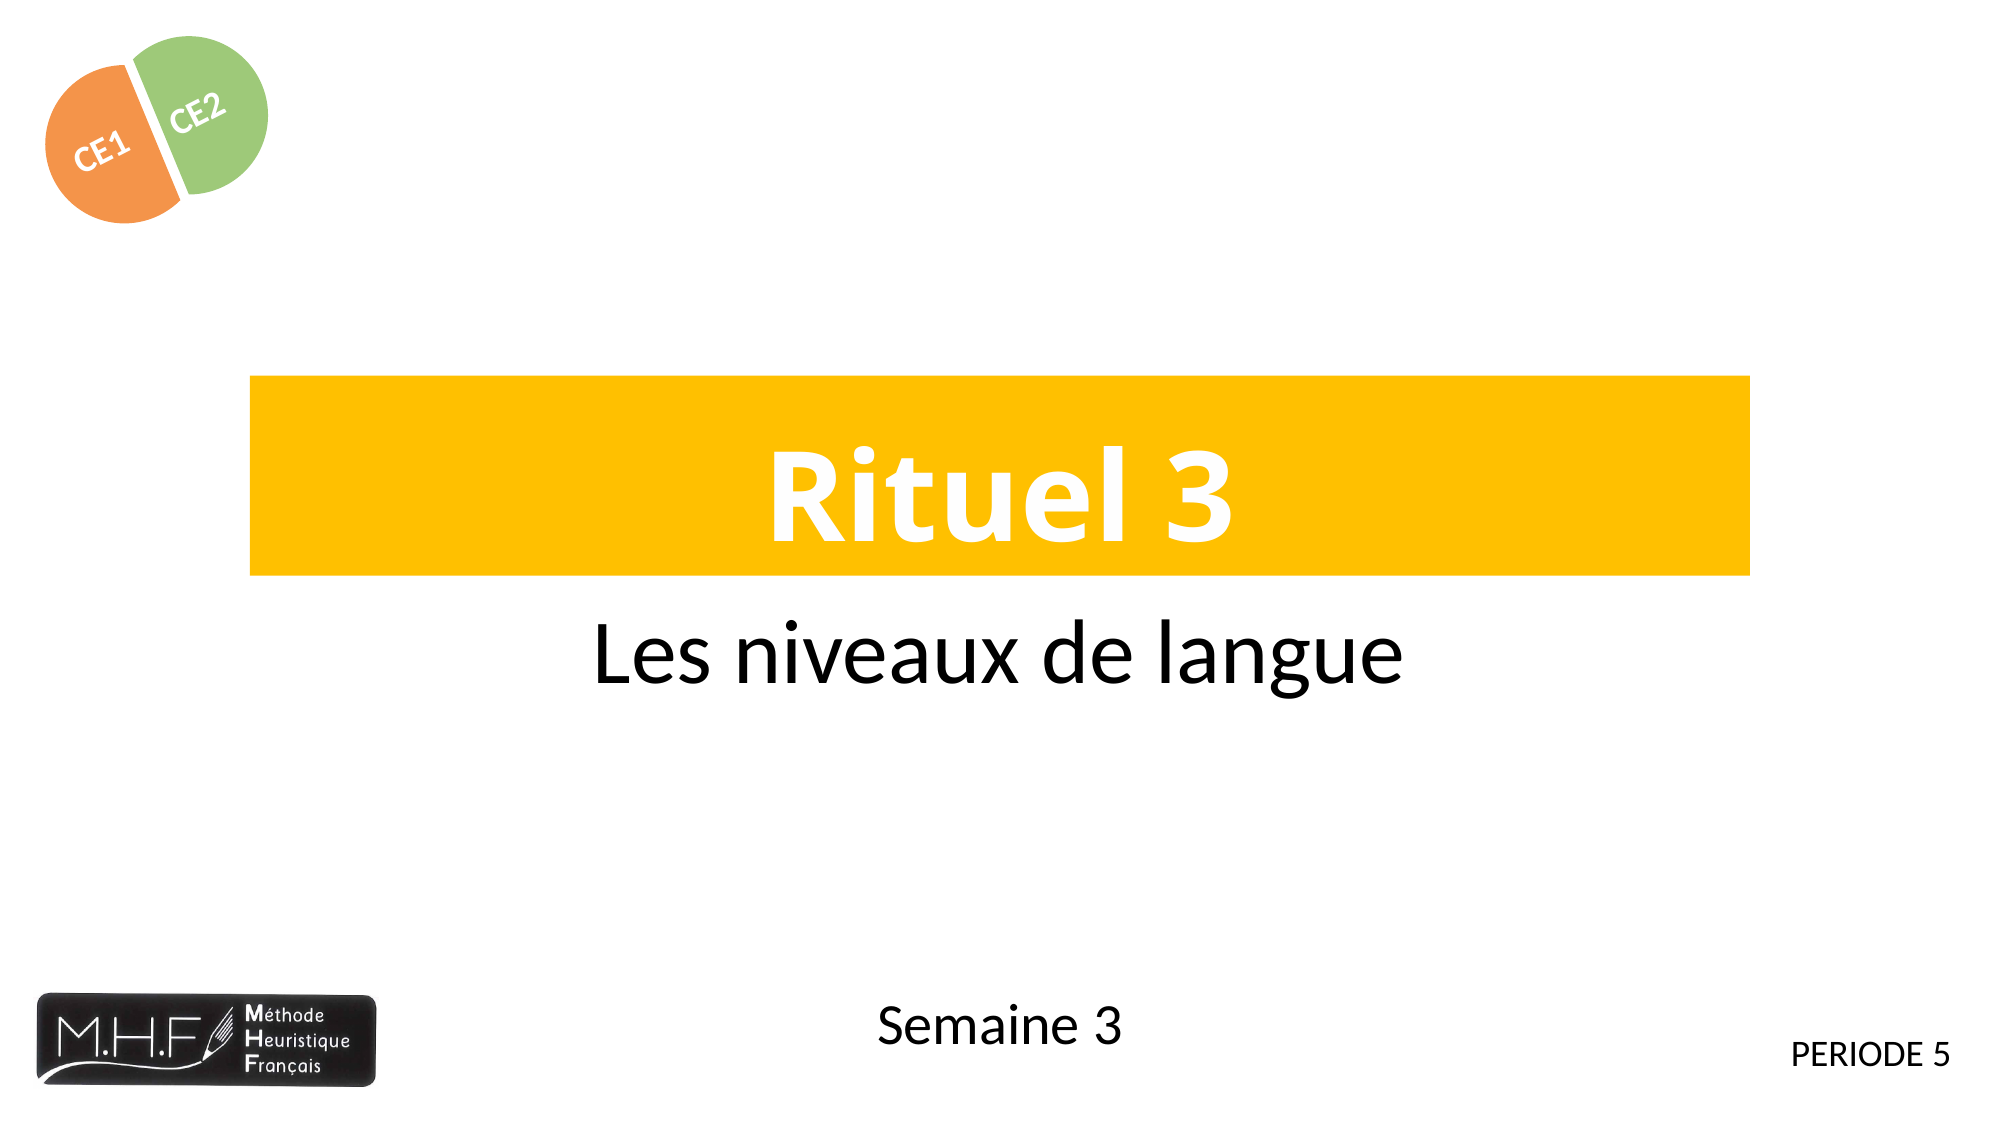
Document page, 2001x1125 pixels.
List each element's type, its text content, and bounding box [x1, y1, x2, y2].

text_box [45, 35, 269, 224]
text_box PERIODE 5 [1750, 1021, 1967, 1082]
text_box Semaine 3 [249, 987, 1750, 1118]
subtitle Les niveaux de langue [249, 597, 1750, 869]
picture [33, 990, 379, 1089]
title Rituel 3 [249, 375, 1750, 576]
